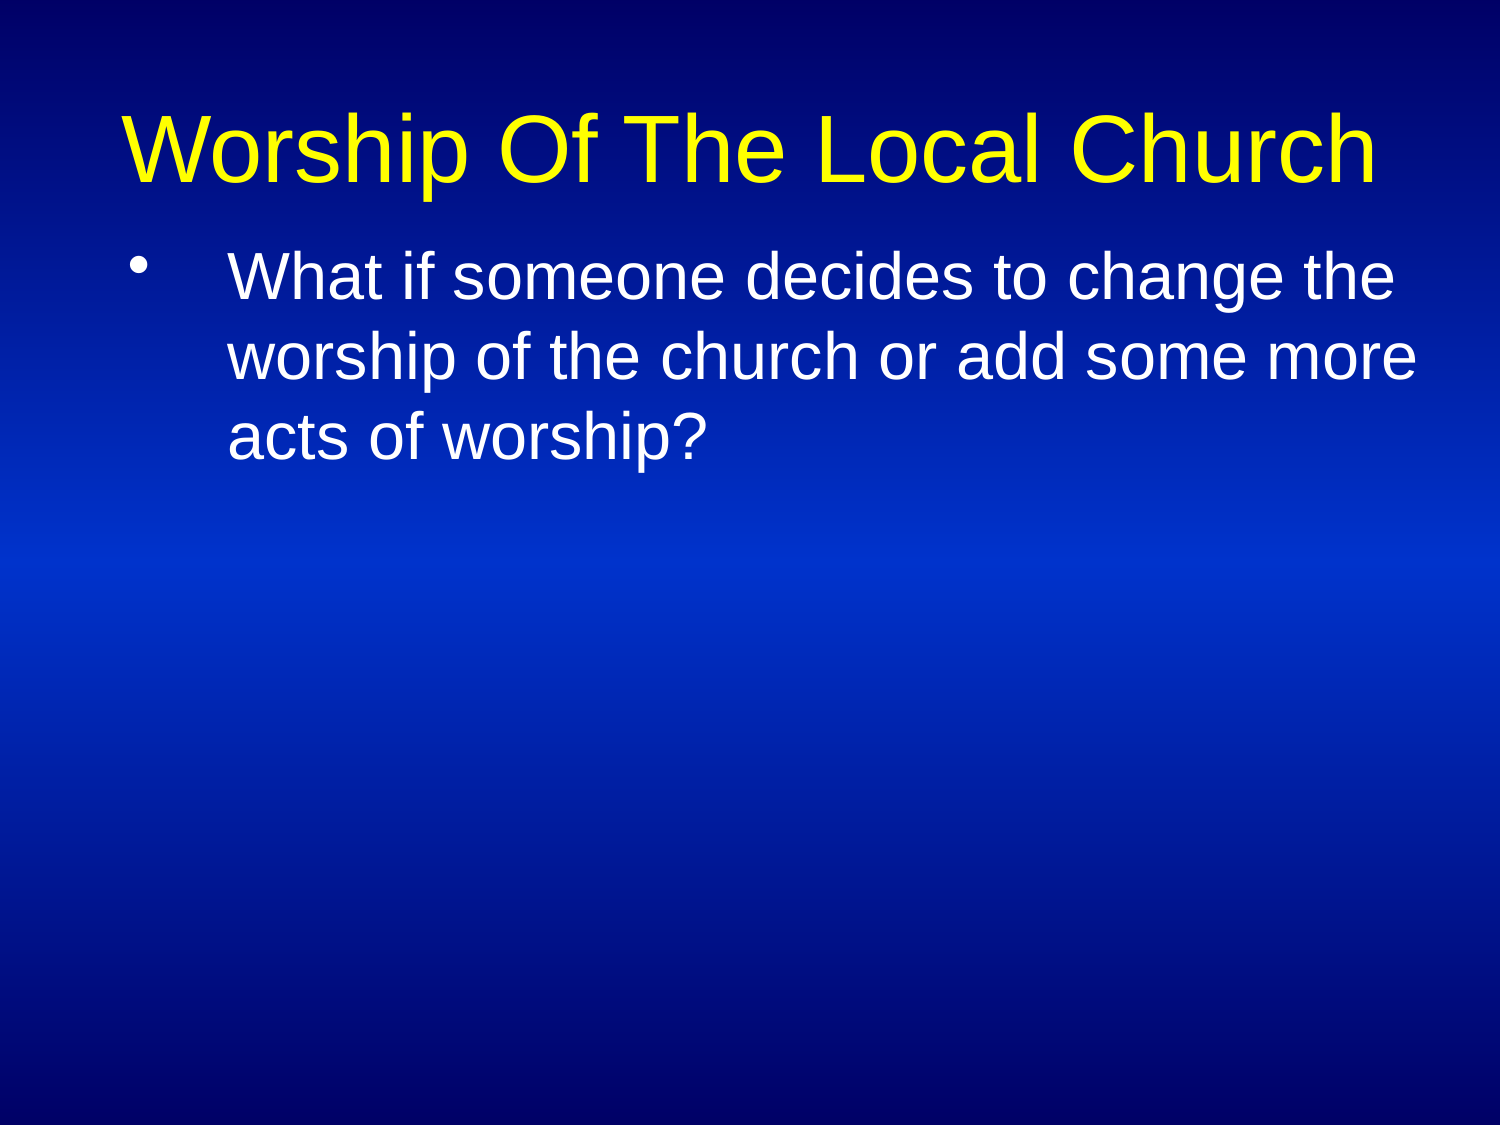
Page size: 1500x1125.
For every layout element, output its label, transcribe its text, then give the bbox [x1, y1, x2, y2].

list What if someone decides to change the worship of the church or add some more acts of worship? [112, 224, 1463, 1125]
title Worship Of The Local Church [37, 50, 1463, 238]
